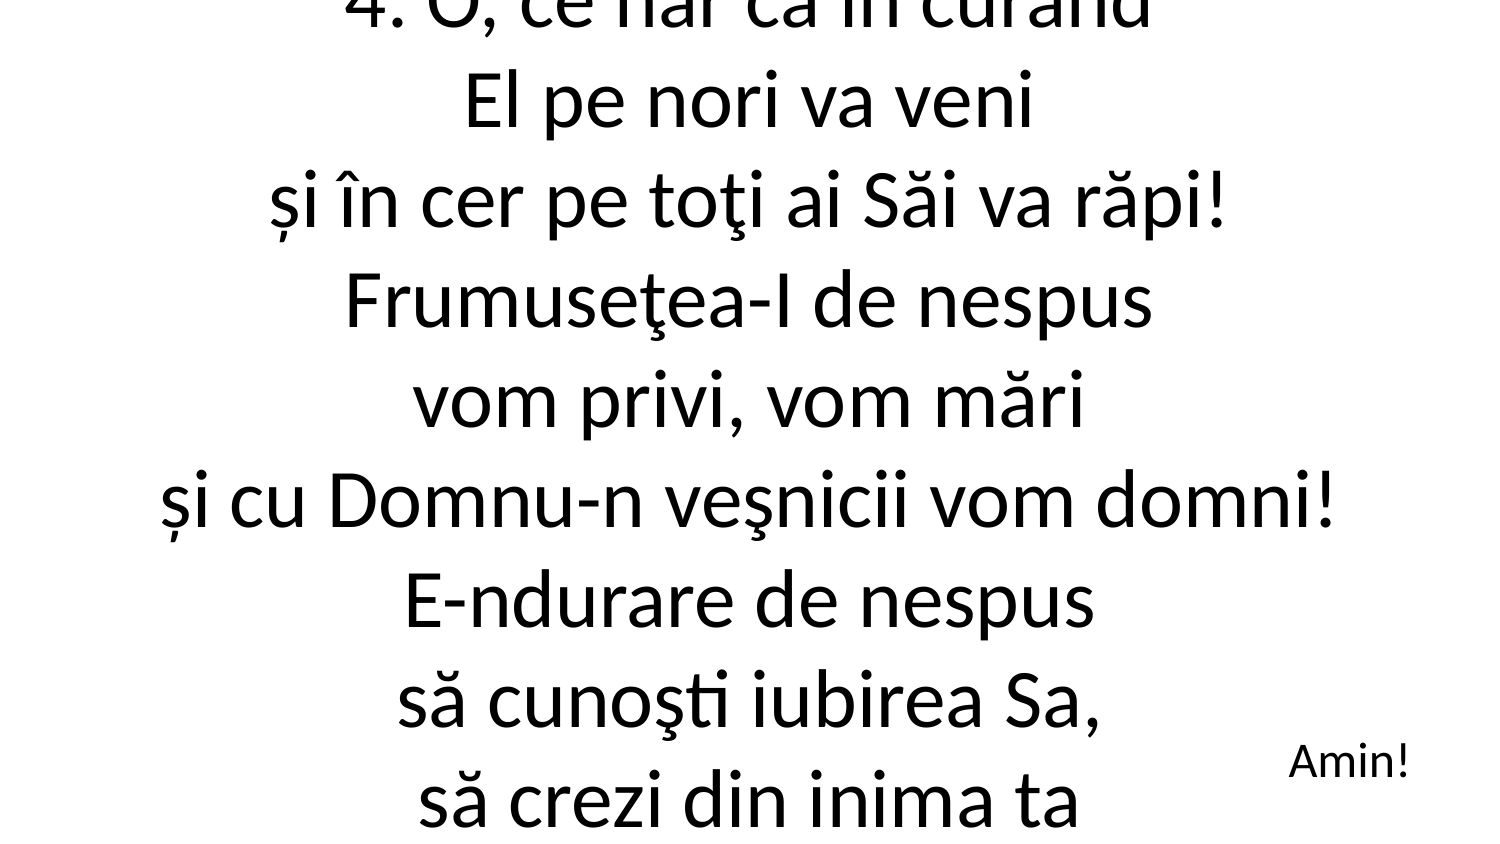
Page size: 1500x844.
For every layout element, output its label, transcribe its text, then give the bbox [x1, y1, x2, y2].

text_box Amin! [1273, 674, 1427, 795]
text_box 4. O, ce har că în curând El pe nori va veni și în cer pe toţi ai Săi va răpi! Frumuseţea-I de nespus vom privi, vom mări și cu Domnu-n veşnicii vom domni! E-ndurare de nespus să cunoşti iubirea Sa, să crezi din inima ta în Isus! [144, 0, 1356, 844]
